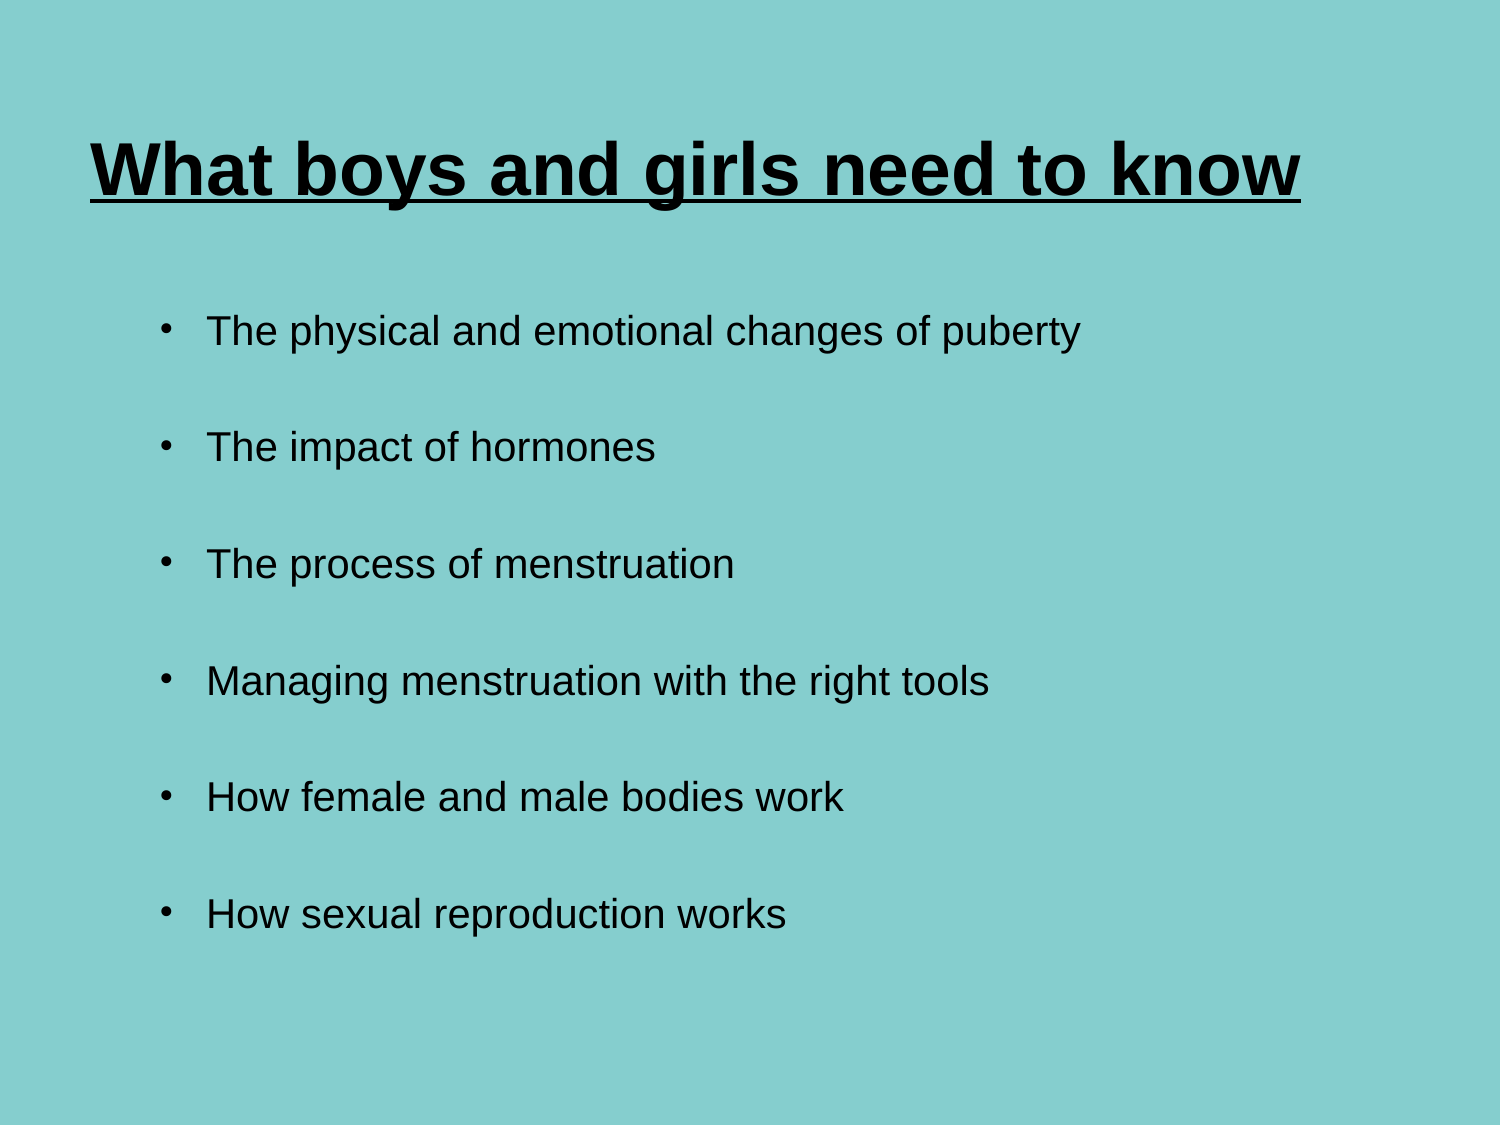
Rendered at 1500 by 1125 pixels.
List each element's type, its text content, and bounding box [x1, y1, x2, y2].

title What boys and girls need to know [75, 112, 1438, 313]
list The physical and emotional changes of puberty The impact of hormones The process of menstruation Managing menstruation with the right tools How female and male bodies work How sexual reproduction works [69, 237, 1432, 800]
